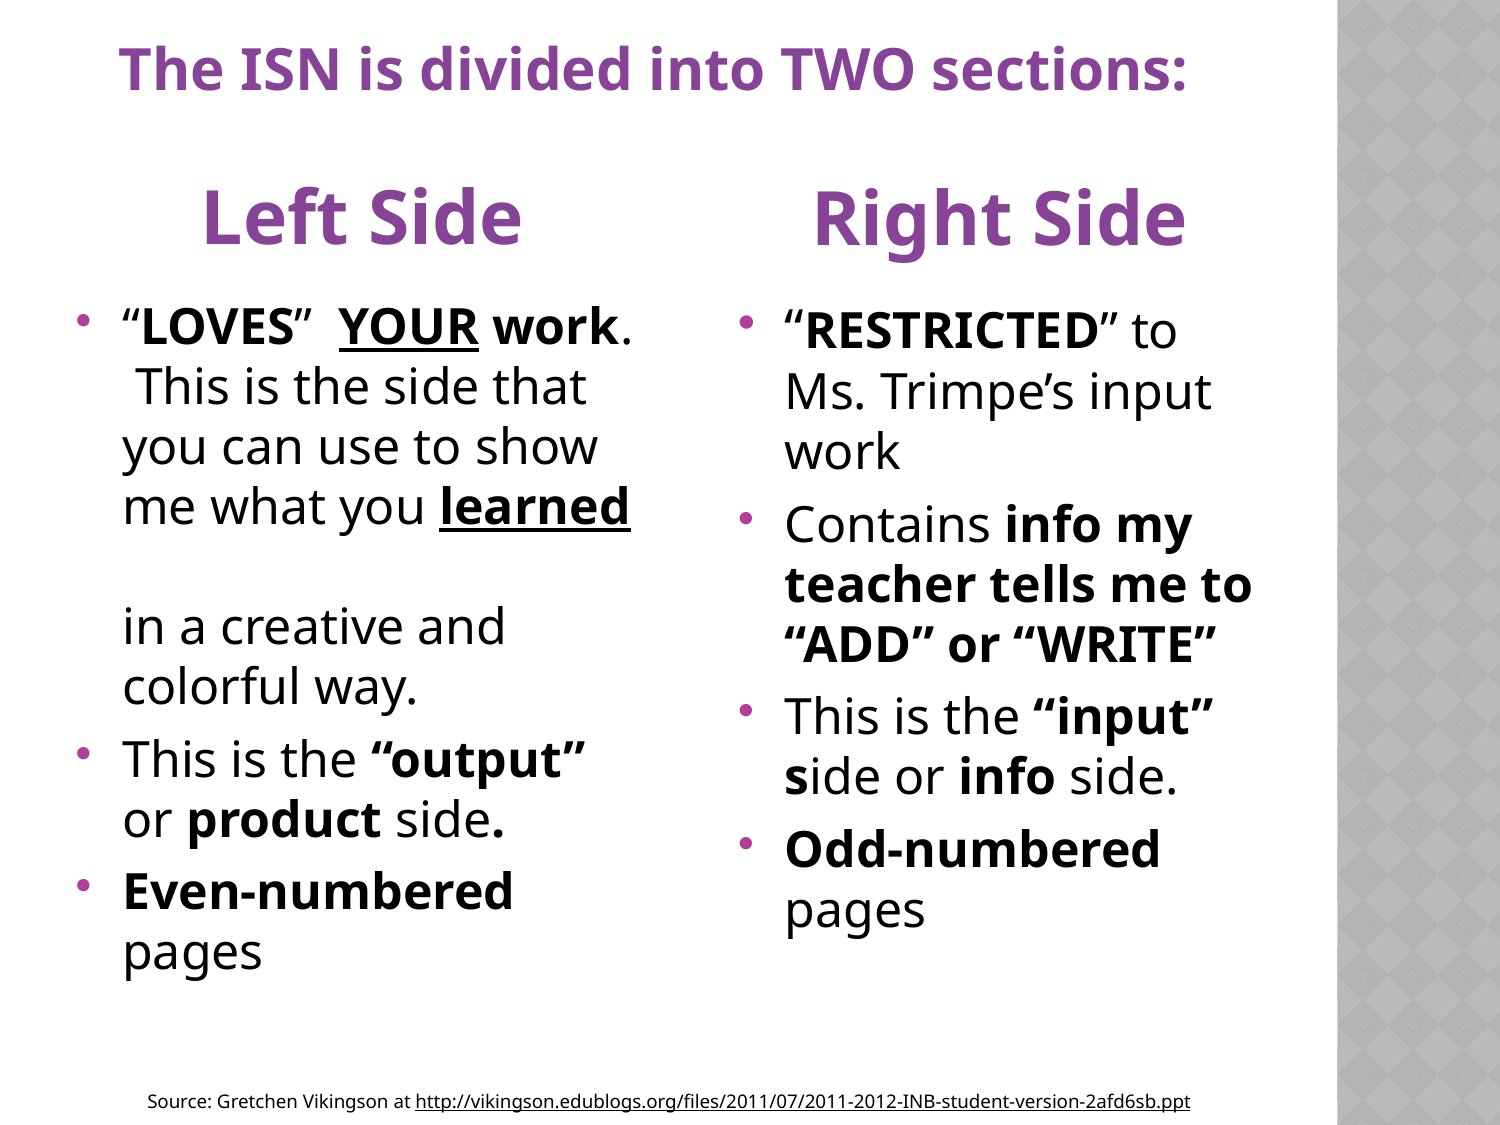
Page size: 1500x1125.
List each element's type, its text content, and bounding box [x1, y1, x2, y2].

text_box Right Side [699, 162, 1300, 275]
text_box “RESTRICTED” to Ms. Trimpe’s input work Contains info my teacher tells me to “ADD” or “WRITE” This is the “input” side or info side. Odd-numbered pages [725, 287, 1300, 1038]
text_box Source: Gretchen Vikingson at http://vikingson.edublogs.org/files/2011/07/2011-2012-INB-student-version-2afd6sb.ppt [12, 1082, 1325, 1123]
text_box The ISN is divided into TWO sections: [0, 24, 1338, 113]
text_box “LOVES” YOUR work. This is the side that you can use to show me what you learned in a creative and colorful way. This is the “output” or product side. Even-numbered pages [62, 300, 650, 950]
text_box [0, 87, 1413, 300]
